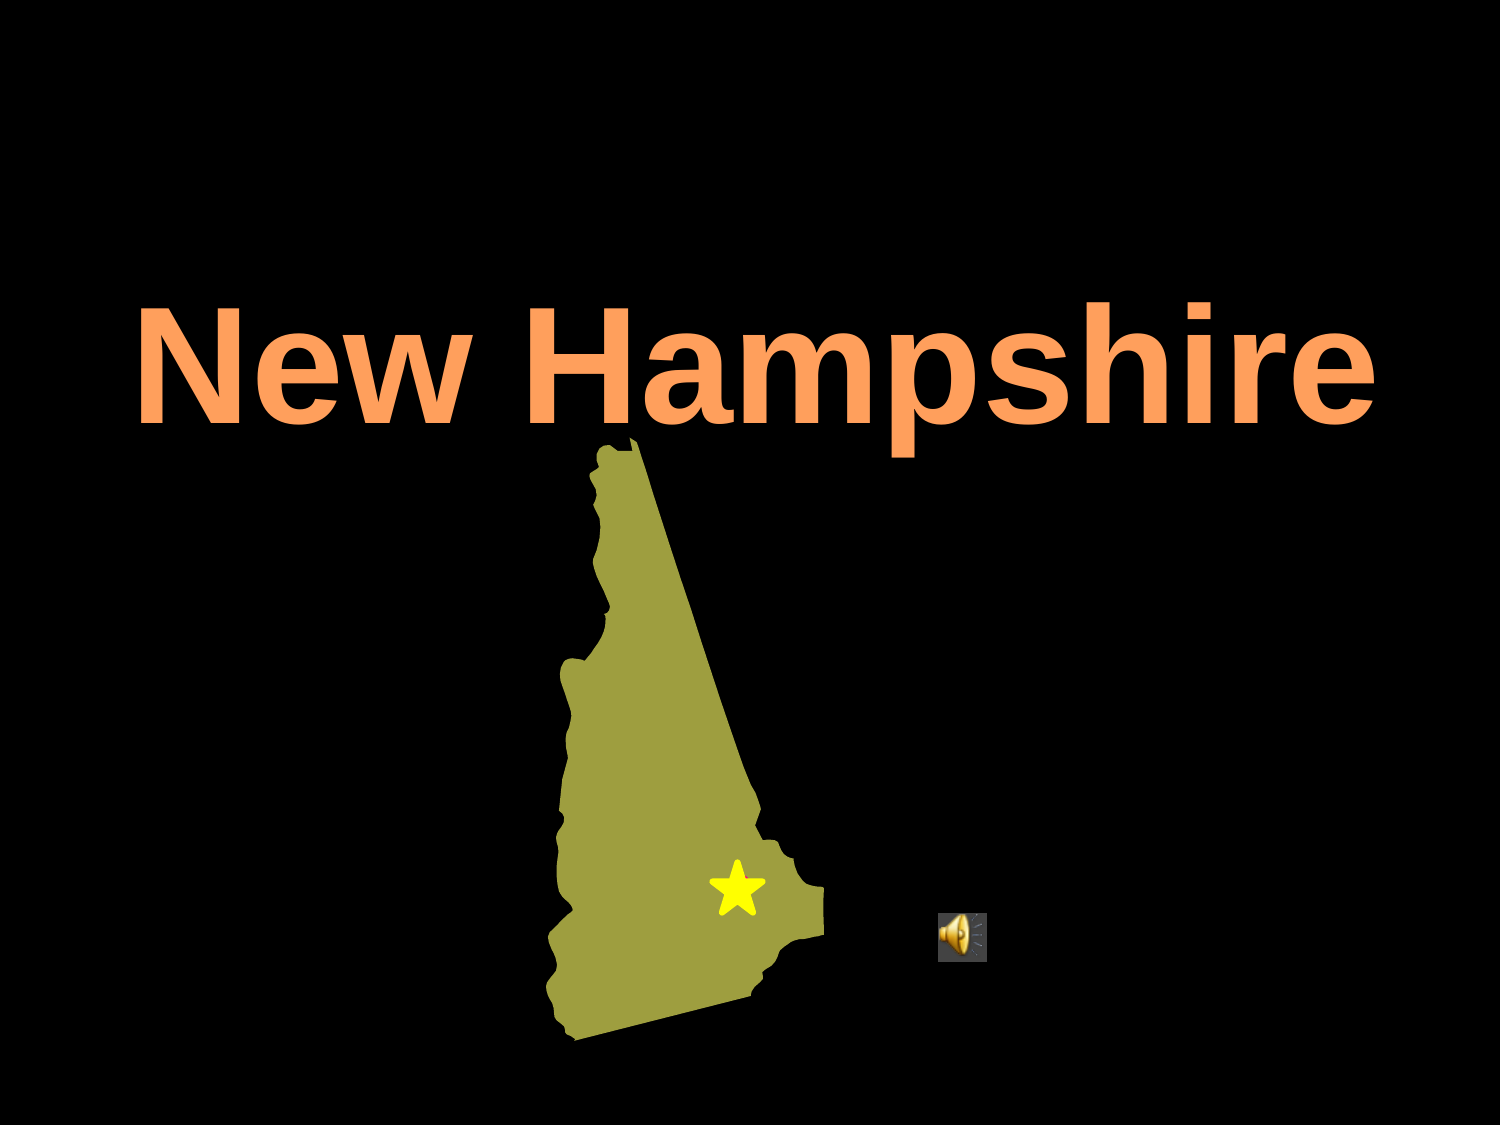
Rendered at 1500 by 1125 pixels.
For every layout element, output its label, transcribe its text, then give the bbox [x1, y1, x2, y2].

picture [937, 912, 988, 963]
picture [524, 439, 827, 1062]
text_box New Hampshire [99, 249, 1413, 465]
